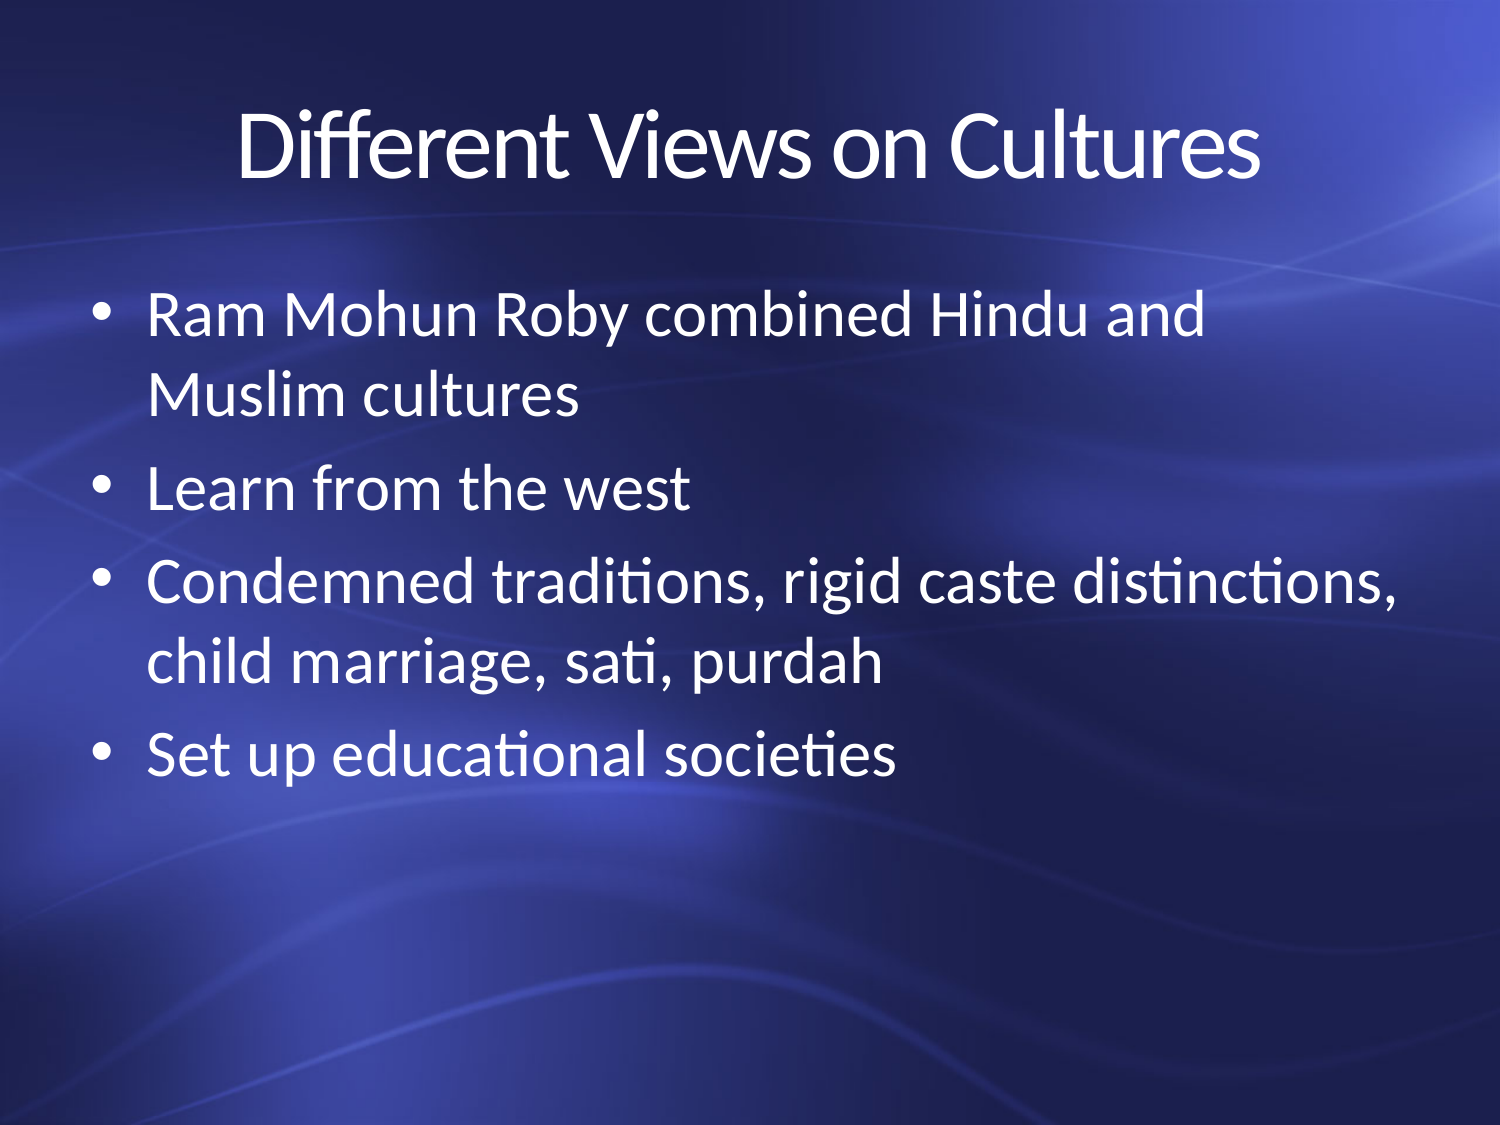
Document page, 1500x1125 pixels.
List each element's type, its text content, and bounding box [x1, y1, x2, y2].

list Ram Mohun Roby combined Hindu and Muslim cultures Learn from the west Condemned traditions, rigid caste distinctions, child marriage, sati, purdah Set up educational societies [75, 262, 1425, 1005]
title Different Views on Cultures [75, 45, 1425, 233]
picture [0, 0, 1500, 1125]
